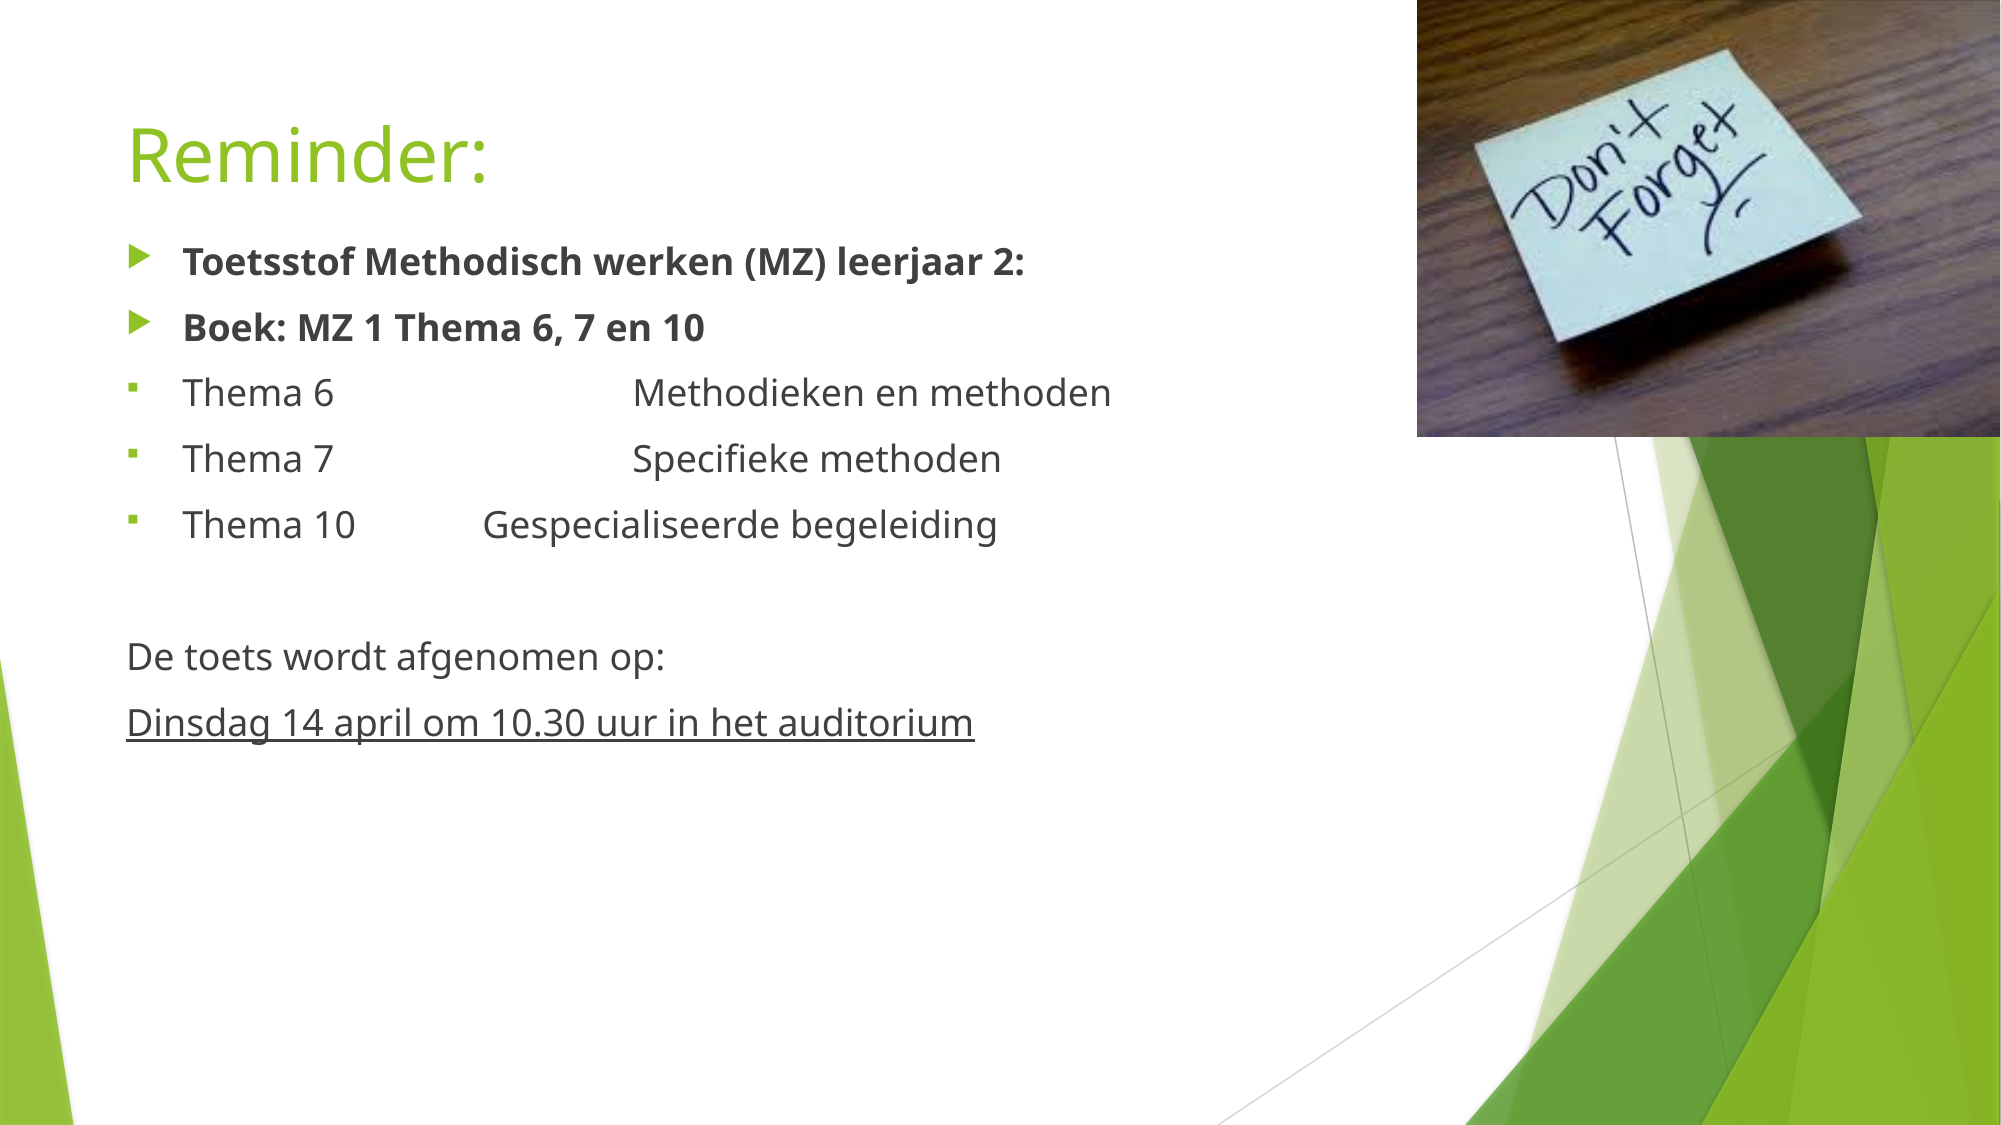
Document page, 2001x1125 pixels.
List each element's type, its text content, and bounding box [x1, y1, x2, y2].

title Reminder: [111, 99, 1412, 230]
picture [1417, 0, 2000, 437]
list Toetsstof Methodisch werken (MZ) leerjaar 2: Boek: MZ 1 Thema 6, 7 en 10 Thema 6 Methodieken en methoden Thema 7 Specifieke methoden Thema 10 Gespecialiseerde begeleiding De toets wordt afgenomen op: Dinsdag 14 april om 10.30 uur in het auditorium [111, 230, 1522, 867]
